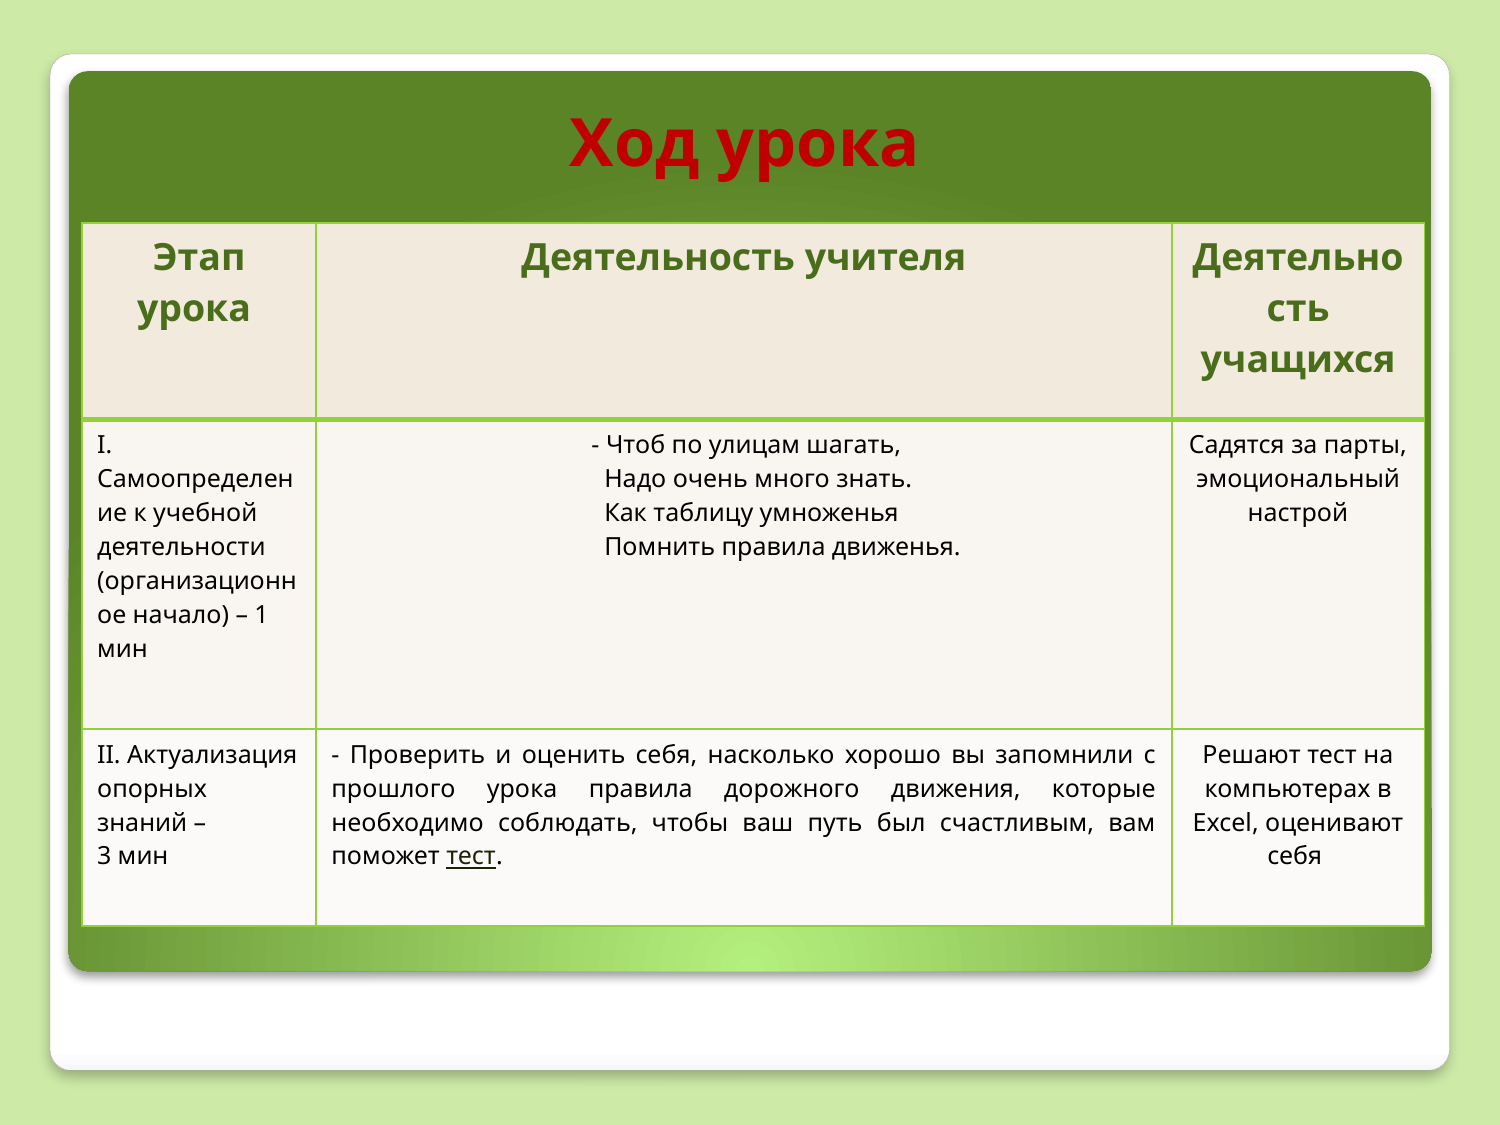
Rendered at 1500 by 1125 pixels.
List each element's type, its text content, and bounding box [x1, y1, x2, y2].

table_header Деятельность учителя [317, 224, 1171, 417]
table_cell Садятся за парты, эмоциональный настрой [1173, 422, 1424, 728]
table_cell II. Актуализация опорных знаний – 3 мин [83, 730, 315, 925]
title Ход урока [82, 70, 1425, 188]
table_cell Решают тест на компьютерах в Excel, оценивают себя [1173, 730, 1424, 925]
table_header Деятельность учащихся [1173, 224, 1424, 417]
table_cell - Проверить и оценить себя, насколько хорошо вы запомнили с прошлого урока правила дорожного движения, которые необходимо соблюдать, чтобы ваш путь был счастливым, вам поможет тест. [317, 730, 1171, 925]
table_cell I. Самоопределение к учебной деятельности (организационное начало) – 1 мин [83, 422, 315, 728]
table_header Этап урока [83, 224, 315, 417]
table_cell - Чтоб по улицам шагать, Надо очень много знать. Как таблицу умноженья Помнить правила движенья. [317, 422, 1171, 728]
